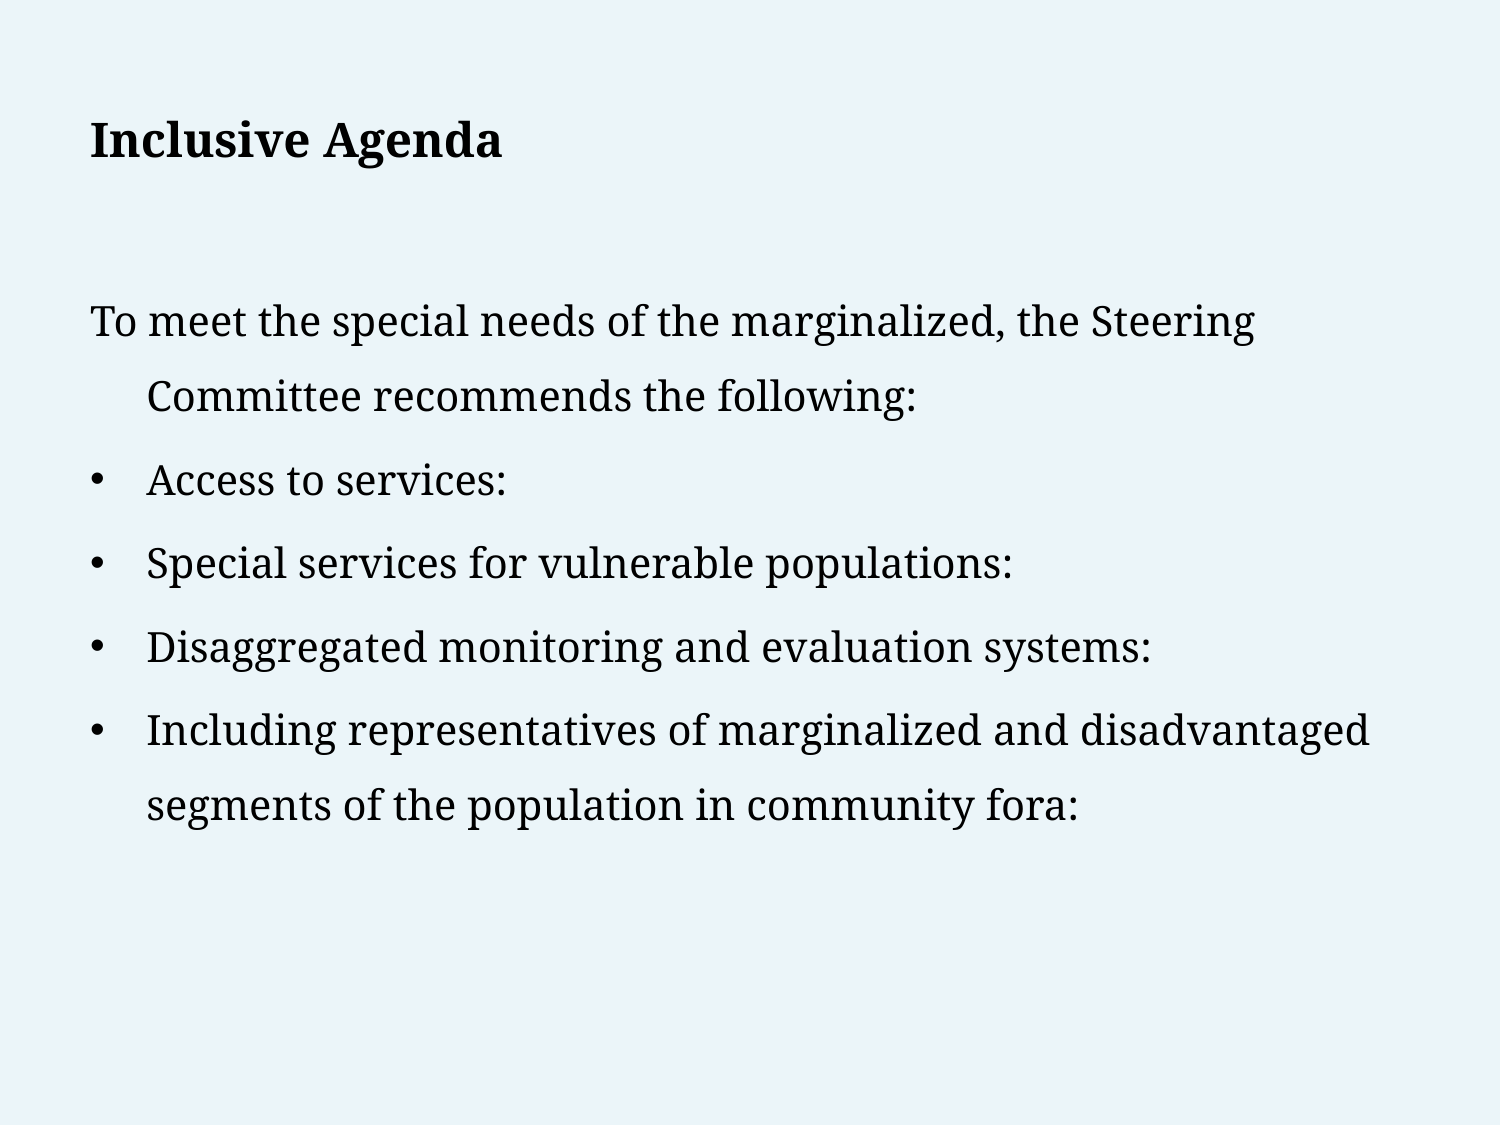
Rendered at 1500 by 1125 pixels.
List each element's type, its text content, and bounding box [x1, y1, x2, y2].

title Inclusive Agenda [75, 45, 1425, 233]
list To meet the special needs of the marginalized, the Steering Committee recommends the following: Access to services: Special services for vulnerable populations: Disaggregated monitoring and evaluation systems: Including representatives of marginalized and disadvantaged segments of the population in community fora: [75, 262, 1425, 1005]
